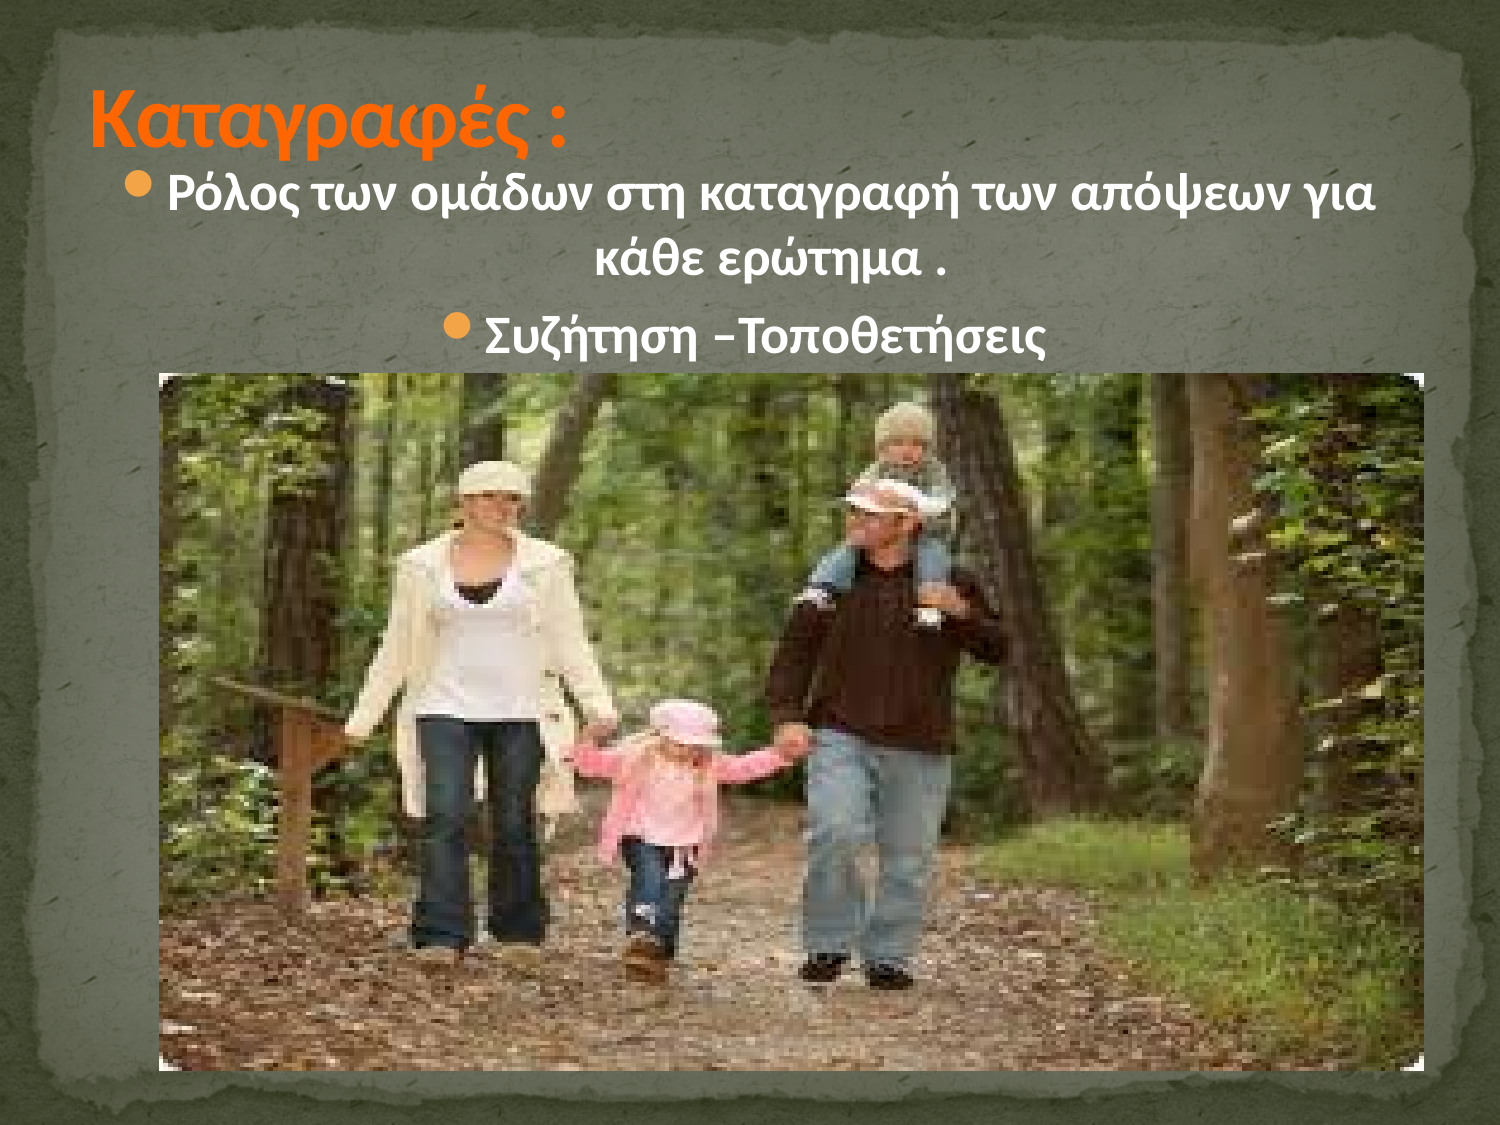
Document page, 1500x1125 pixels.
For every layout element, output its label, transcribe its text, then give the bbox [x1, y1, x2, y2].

title Καταγραφές : [74, 24, 1425, 173]
picture [159, 373, 1424, 1071]
list Ρόλος των ομάδων στη καταγραφή των απόψεων για κάθε ερώτημα . Συζήτηση –Τοποθετήσεις [75, 173, 1425, 1000]
